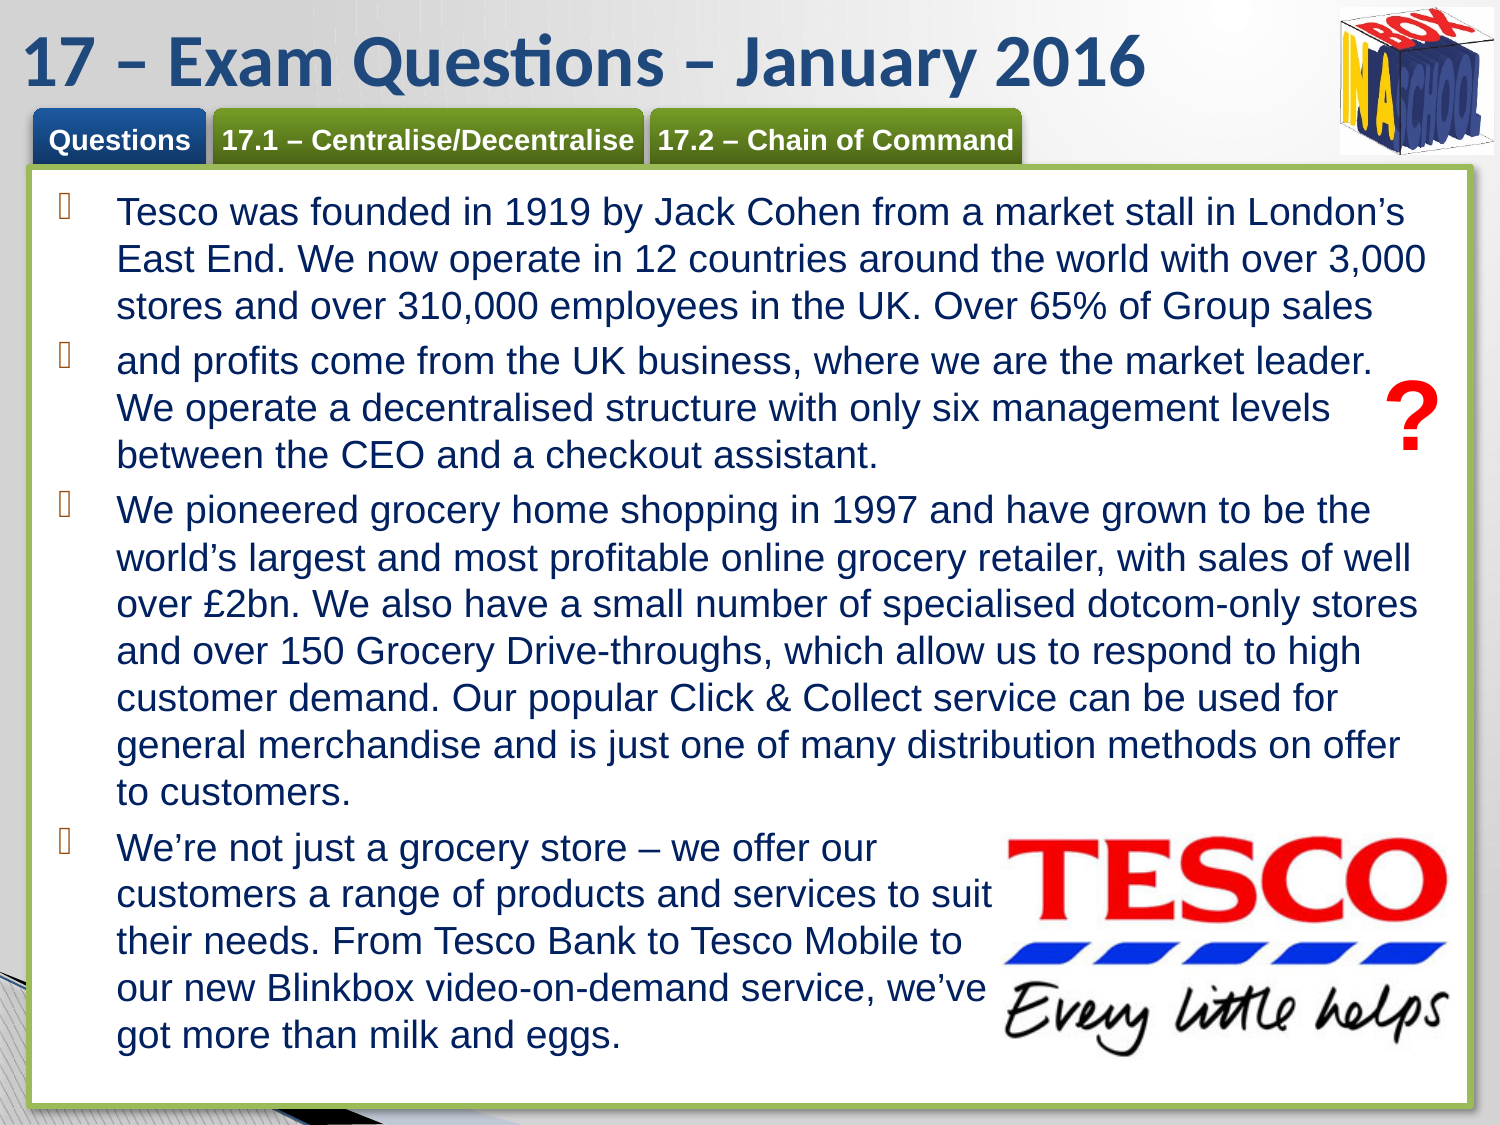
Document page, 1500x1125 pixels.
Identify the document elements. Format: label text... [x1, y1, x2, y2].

picture [281, 1114, 303, 1125]
text_box Tesco was founded in 1919 by Jack Cohen from a market stall in London’s East End. We now operate in 12 countries around the world with over 3,000 stores and over 310,000 employees in the UK. Over 65% of Group sales and profits come from the UK business, where we are the market leader. We operate a decentralised structure with only six management levels between the CEO and a checkout assistant. We pioneered grocery home shopping in 1997 and have grown to be the world’s largest and most profitable online grocery retailer, with sales of well over £2bn. We also have a small number of specialised dotcom-only stores and over 150 Grocery Drive-throughs, which allow us to respond to high customer demand. Our popular Click & Collect service can be used for general merchandise and is just one of many distribution methods on offer to customers. We’re not just a grocery store – we offer our customers a range of products and services to suit their needs. From Tesco Bank to Tesco Mobile to our new Blinkbox video-on-demand service, we’ve got more than milk and eggs. [43, 179, 1449, 1064]
text_box ? [1367, 343, 1459, 479]
picture [1000, 831, 1453, 1060]
picture [1340, 7, 1495, 155]
title 17 – Exam Questions – January 2016 [5, 11, 1270, 102]
